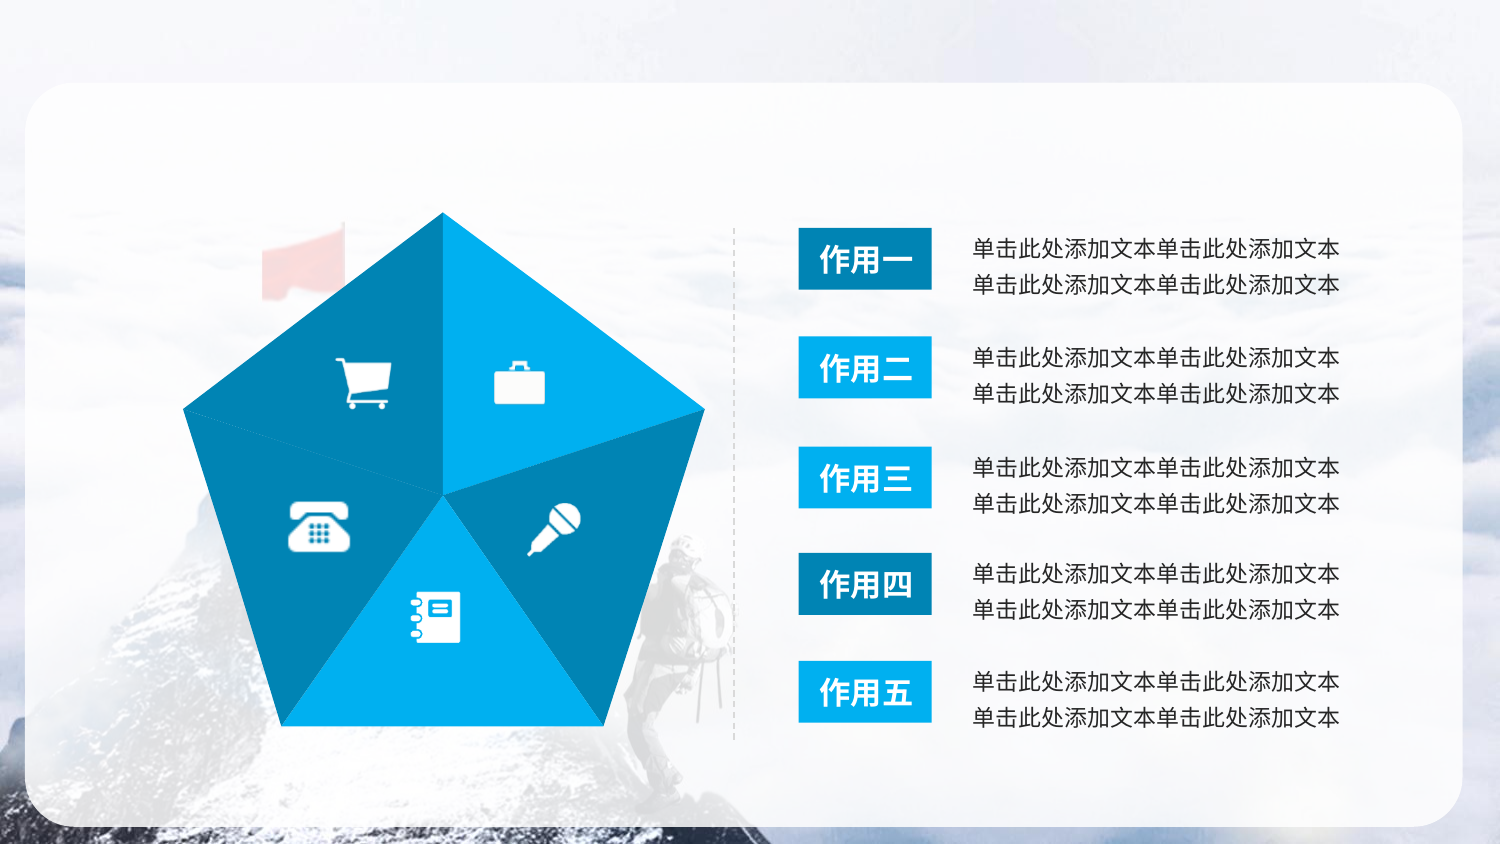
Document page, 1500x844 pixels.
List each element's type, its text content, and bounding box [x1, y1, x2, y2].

text_box 单击此处添加文本单击此处添加文本 单击此处添加文本单击此处添加文本 [961, 220, 1372, 304]
text_box 单击此处添加文本单击此处添加文本 单击此处添加文本单击此处添加文本 [961, 653, 1372, 737]
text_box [798, 446, 939, 509]
text_box 单击此处添加文本单击此处添加文本 单击此处添加文本单击此处添加文本 [961, 439, 1372, 523]
text_box 单击此处添加文本单击此处添加文本 单击此处添加文本单击此处添加文本 [961, 329, 1372, 413]
picture [0, 0, 1500, 844]
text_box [798, 227, 939, 290]
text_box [798, 336, 939, 399]
text_box 单击此处添加文本单击此处添加文本 单击此处添加文本单击此处添加文本 [961, 546, 1372, 629]
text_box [182, 212, 706, 727]
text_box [798, 552, 939, 616]
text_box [798, 660, 939, 723]
